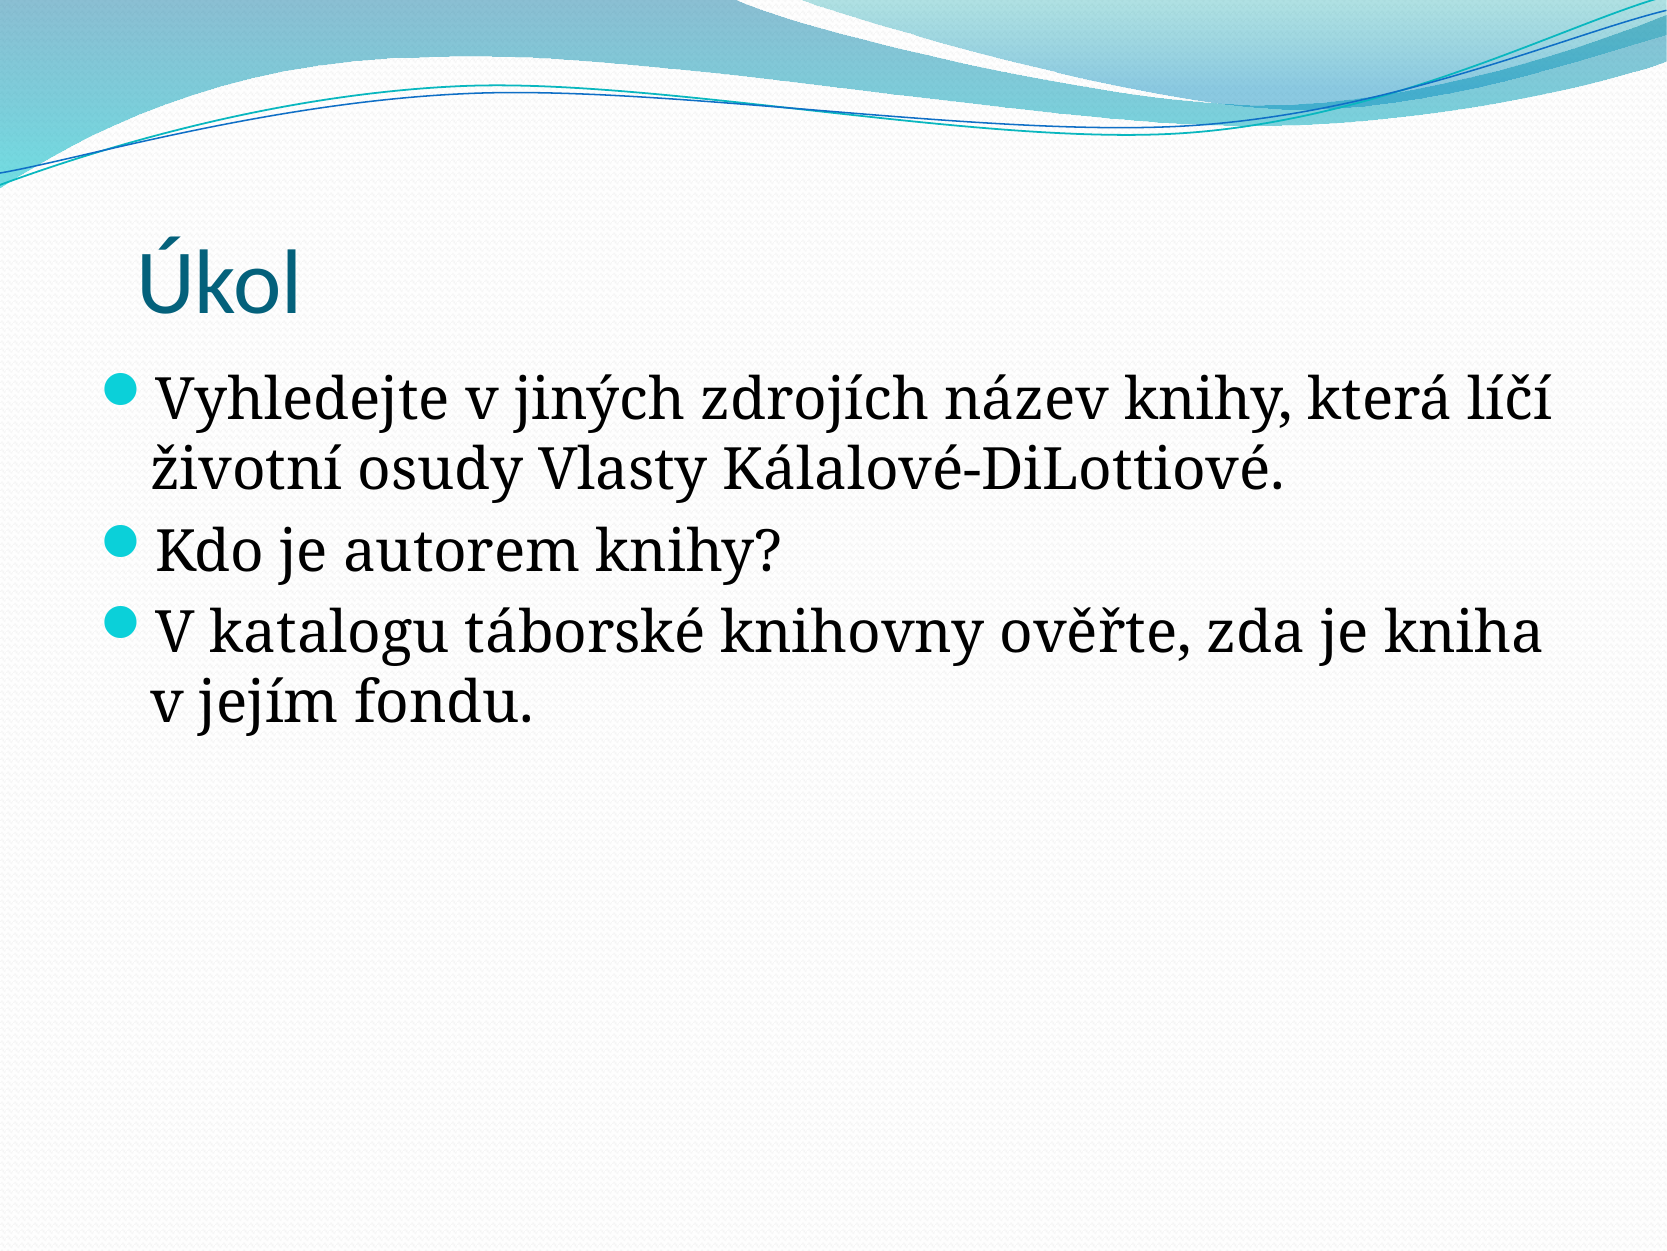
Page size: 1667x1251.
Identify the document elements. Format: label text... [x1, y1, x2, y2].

title Úkol [83, 128, 1584, 337]
list Vyhledejte v jiných zdrojích název knihy, která líčí životní osudy Vlasty Kálalové-DiLottiové. Kdo je autorem knihy? V katalogu táborské knihovny ověřte, zda je kniha v jejím fondu. [83, 352, 1584, 1153]
